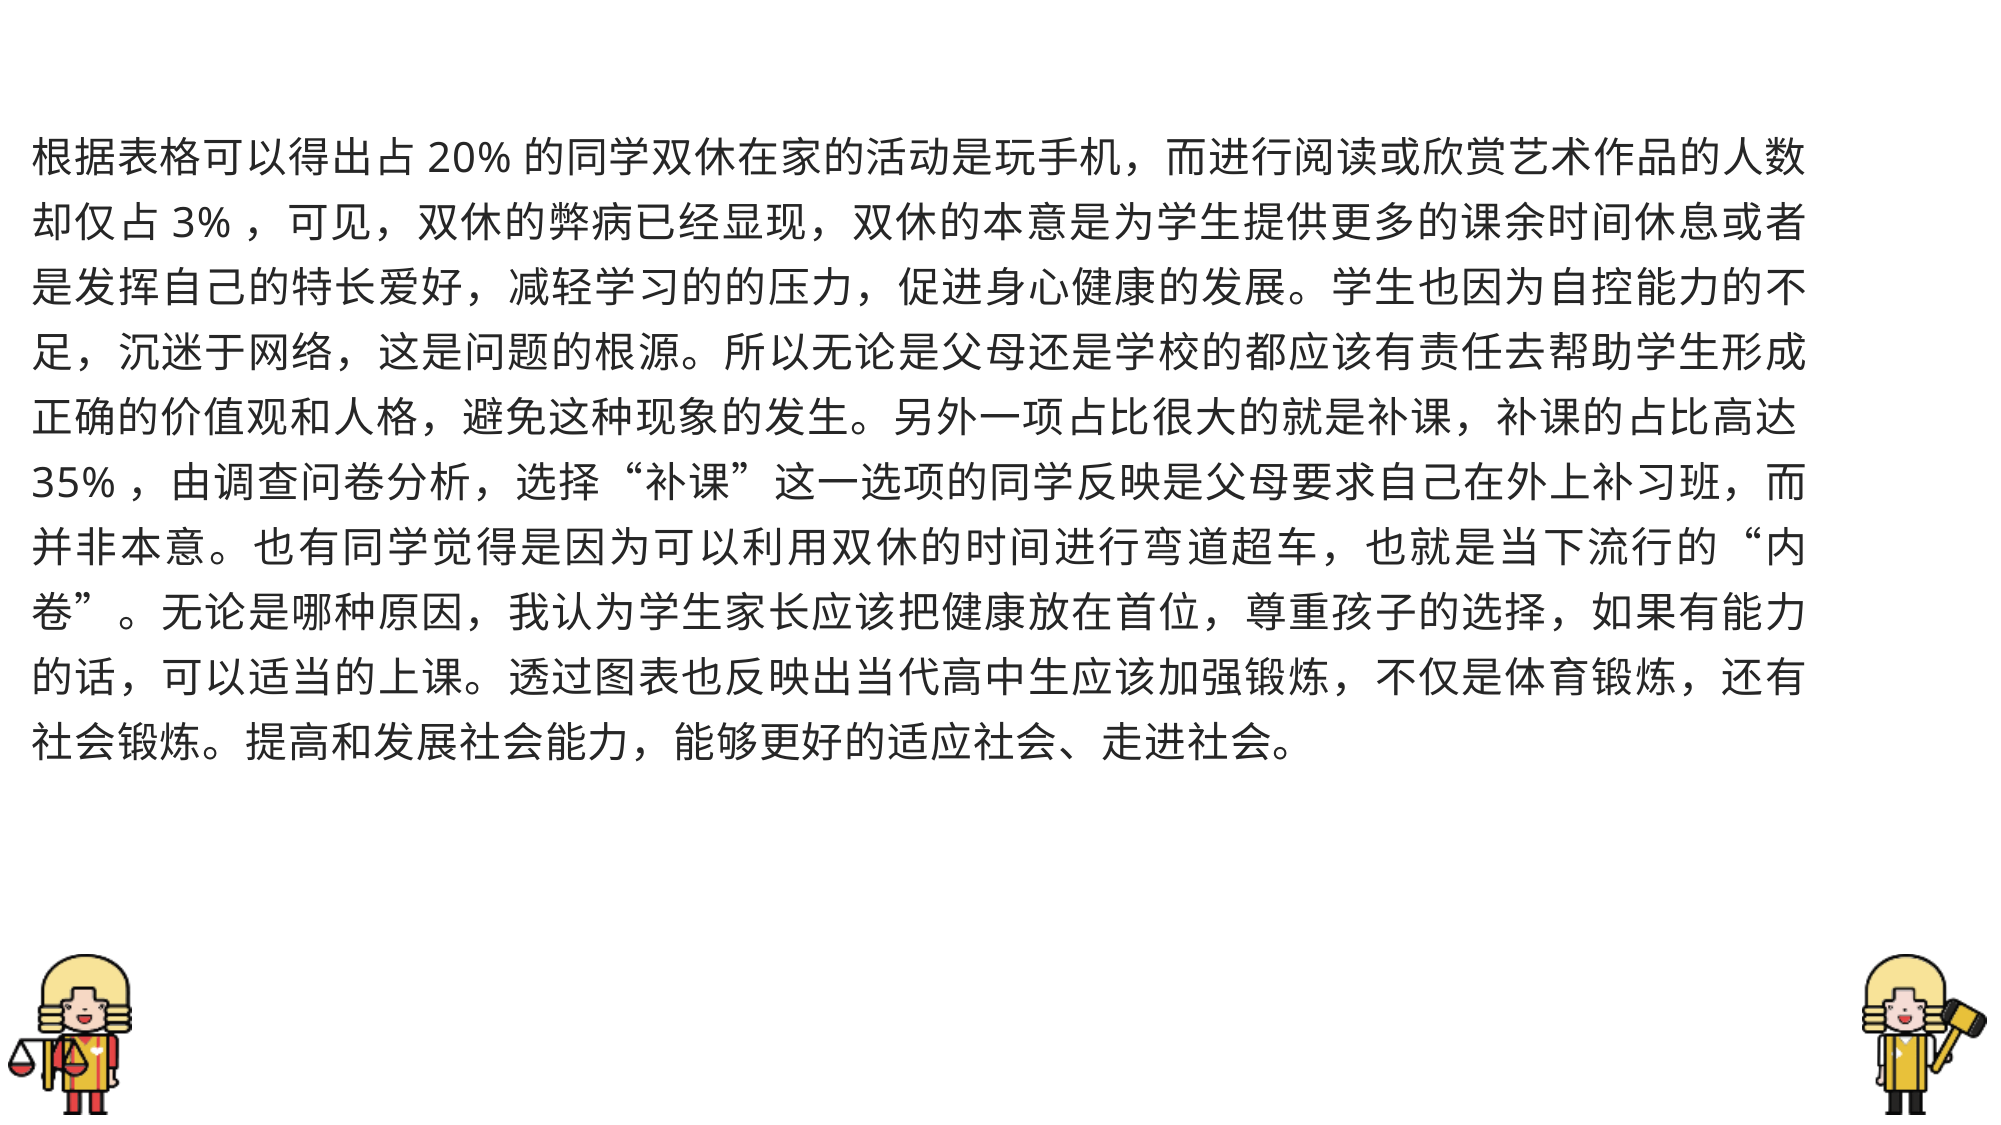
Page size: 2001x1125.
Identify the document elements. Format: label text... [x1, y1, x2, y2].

text_box [99, 735, 1900, 829]
text_box 根据表格可以得出占20%的同学双休在家的活动是玩手机，而进行阅读或欣赏艺术作品的人数却仅占3%，可见，双休的弊病已经显现，双休的本意是为学生提供更多的课余时间休息或者是发挥自己的特长爱好，减轻学习的的压力，促进身心健康的发展。学生也因为自控能力的不足，沉迷于网络，这是问题的根源。所以无论是父母还是学校的都应该有责任去帮助学生形成正确的价值观和人格，避免这种现象的发生。另外一项占比很大的就是补课，补课的占比高达35%，由调查问卷分析，选择“补课”这一选项的同学反映是父母要求自己在外上补习班，而并非本意。也有同学觉得是因为可以利用双休的时间进行弯道超车，也就是当下流行的“内卷”。无论是哪种原因，我认为学生家长应该把健康放在首位，尊重孩子的选择，如果有能力的话，可以适当的上课。透过图表也反映出当代高中生应该加强锻炼，不仅是体育锻炼，还有社会锻炼。提高和发展社会能力，能够更好的适应社会、走进社会。 [19, 115, 1820, 287]
picture [8, 954, 132, 1115]
picture [1862, 954, 1987, 1115]
